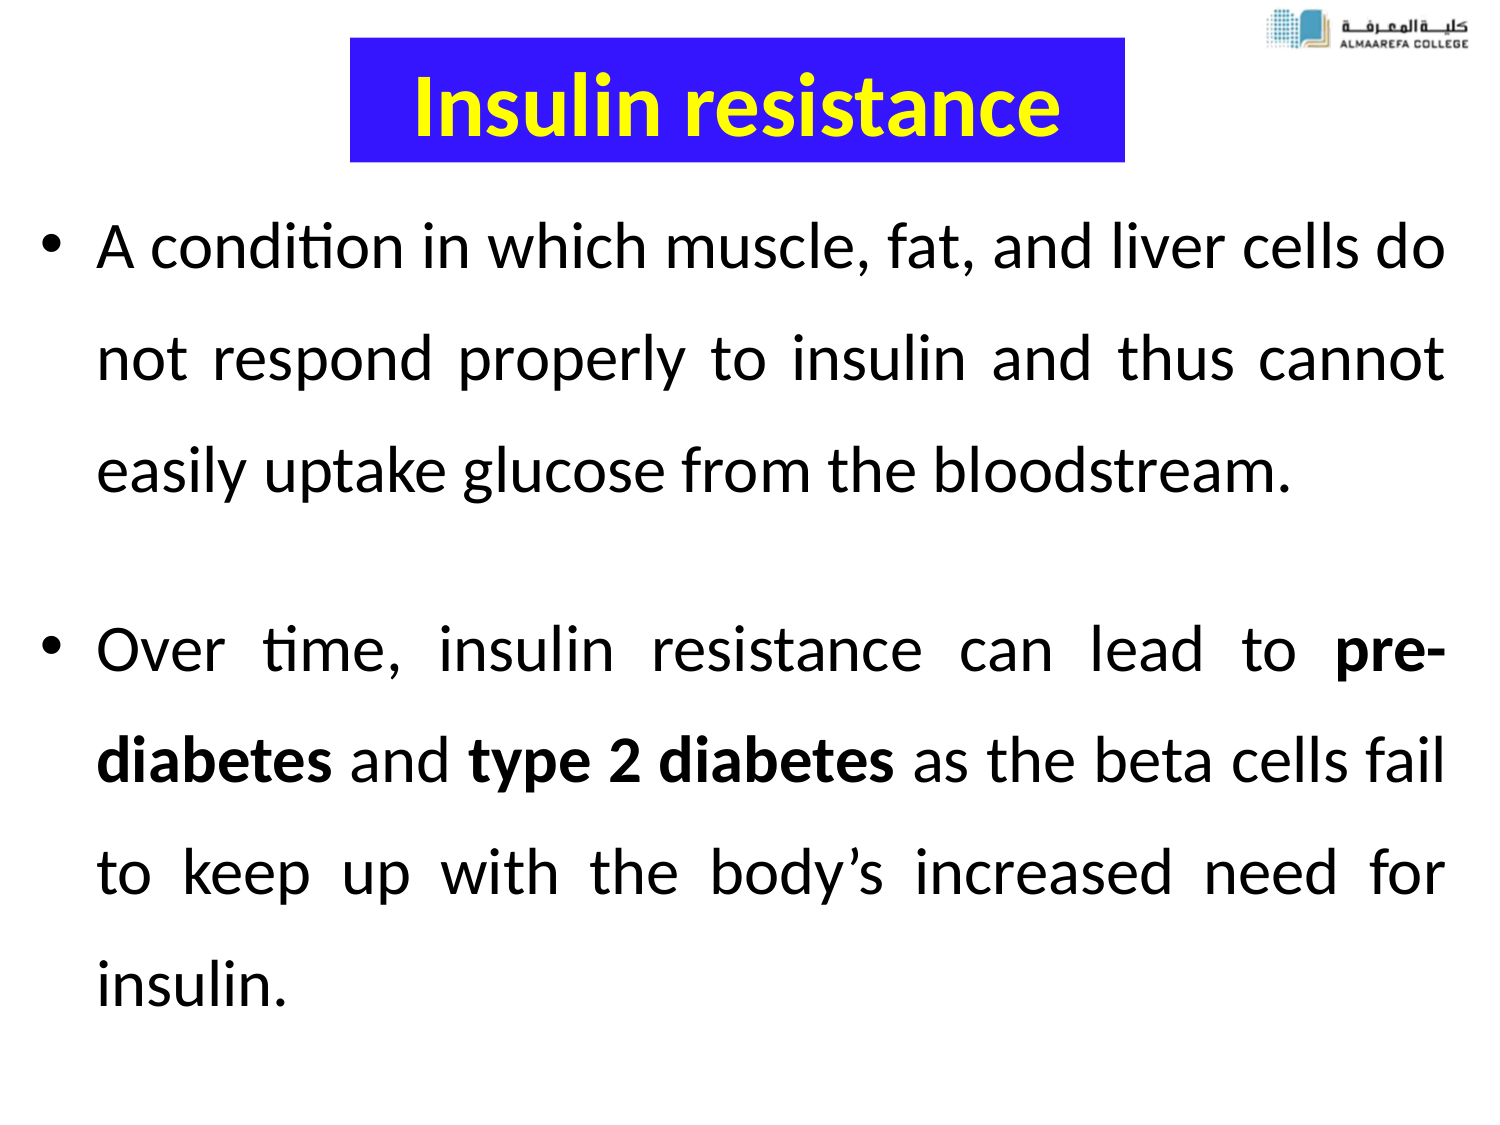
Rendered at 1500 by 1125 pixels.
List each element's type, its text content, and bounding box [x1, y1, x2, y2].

list A condition in which muscle, fat, and liver cells do not respond properly to insulin and thus cannot easily uptake glucose from the bloodstream. Over time, insulin resistance can lead to pre-diabetes and type 2 diabetes as the beta cells fail to keep up with the body’s increased need for insulin. [24, 162, 1463, 1125]
picture [1262, 0, 1473, 65]
title Insulin resistance [350, 37, 1125, 162]
